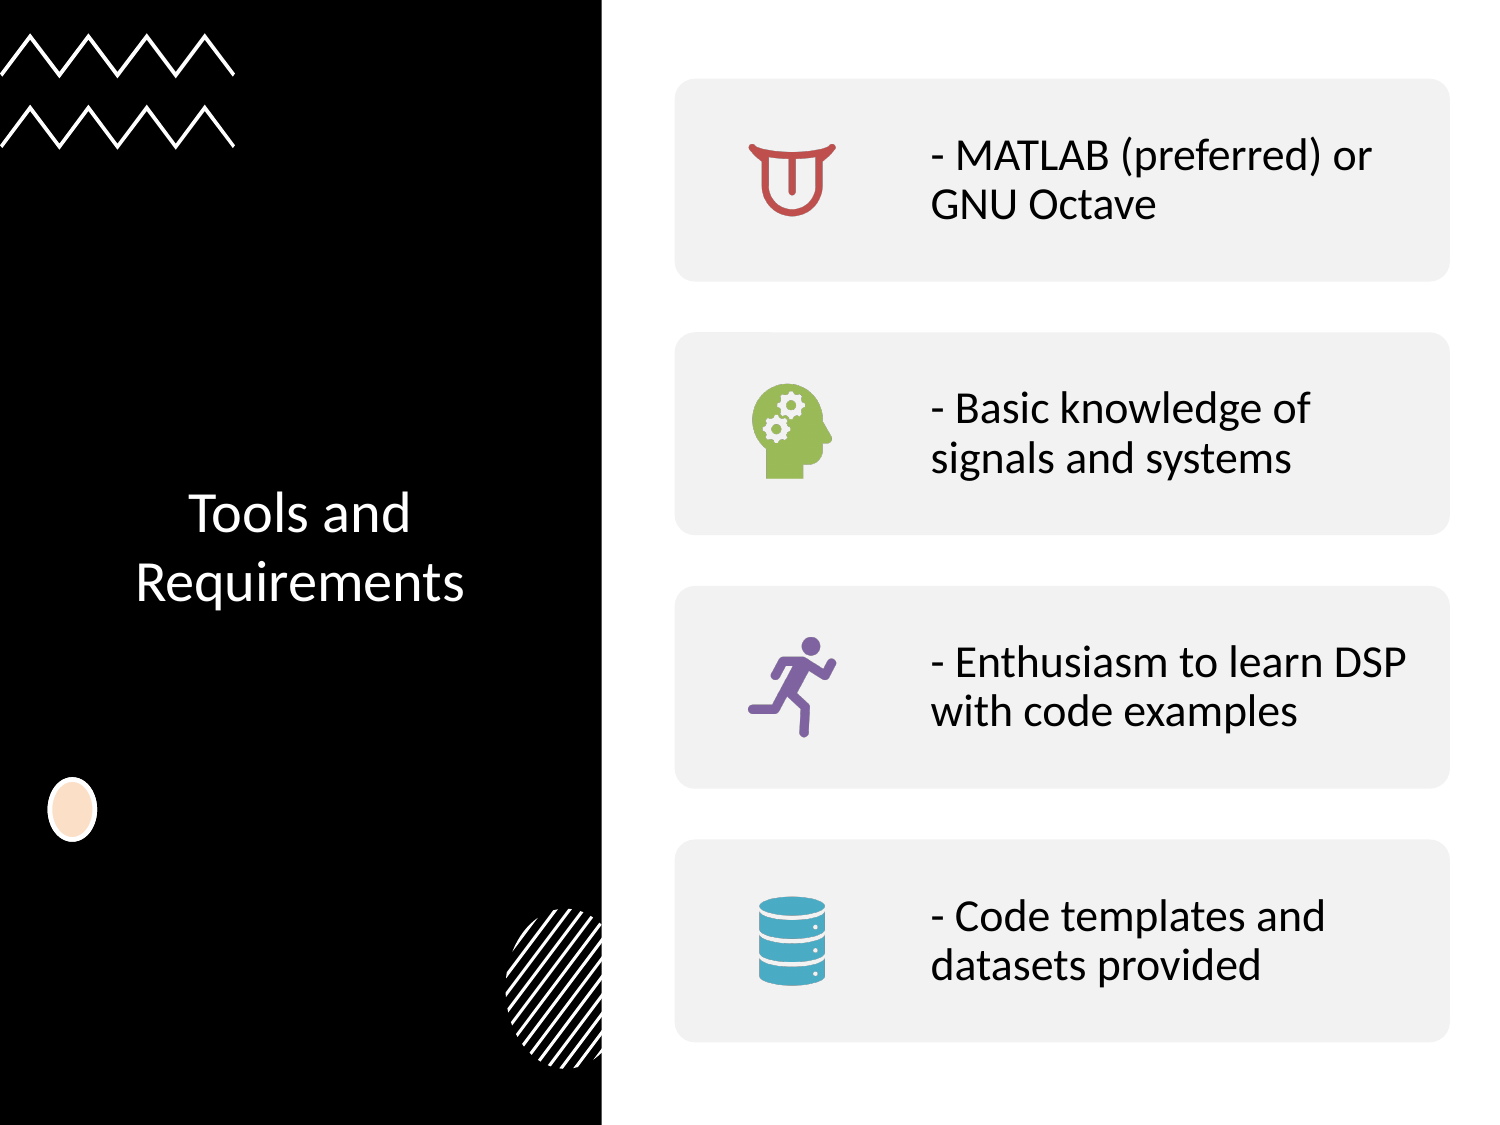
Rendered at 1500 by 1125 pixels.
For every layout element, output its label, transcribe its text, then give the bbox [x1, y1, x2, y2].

title Tools and Requirements [103, 196, 497, 892]
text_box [505, 908, 626, 1069]
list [674, 78, 1451, 1043]
text_box [47, 777, 97, 842]
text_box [0, 33, 236, 150]
text_box [0, 0, 604, 1125]
text_box [604, 0, 1500, 1125]
